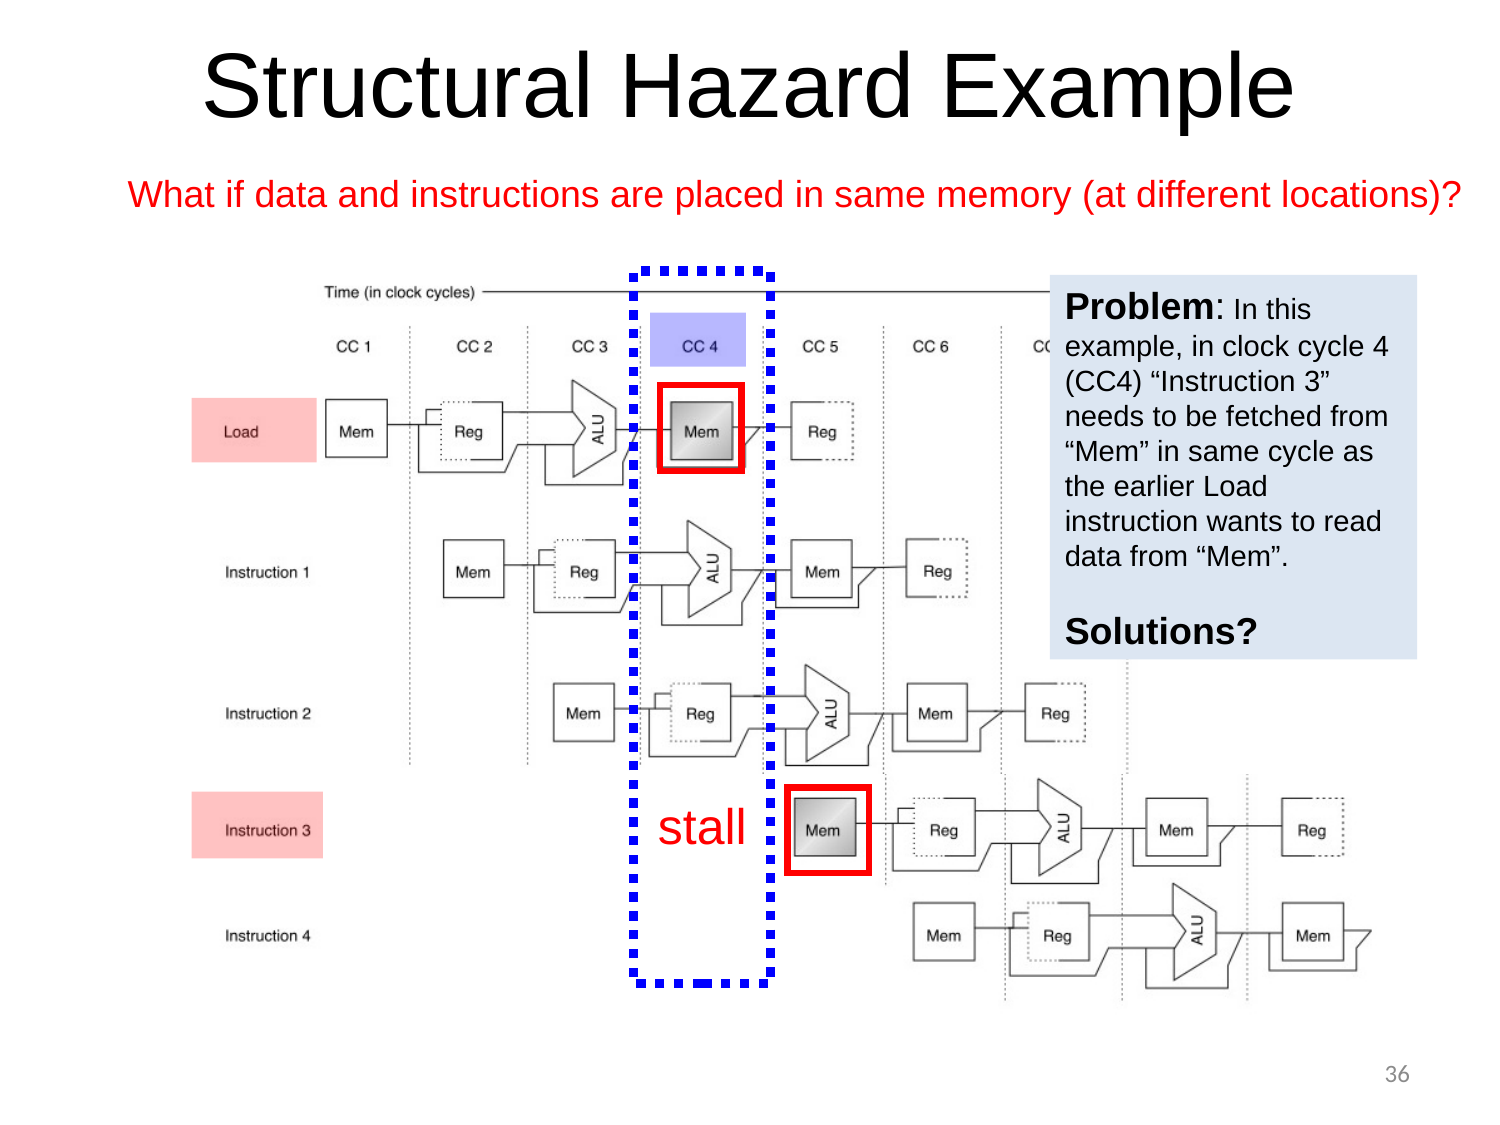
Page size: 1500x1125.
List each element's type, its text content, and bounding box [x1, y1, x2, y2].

text_box [191, 791, 195, 859]
text_box [191, 397, 195, 463]
slide_number 36 [1074, 1042, 1425, 1103]
list What if data and instructions are placed in same memory (at different locations)? [112, 162, 1500, 938]
picture [200, 256, 1388, 1022]
title Structural Hazard Example [112, 0, 1388, 162]
text_box Problem: In this example, in clock cycle 4 (CC4) “Instruction 3” needs to be fetched from “Mem” in same cycle as the earlier Load instruction wants to read data from “Mem”. Solutions? [1274, 274, 1418, 660]
